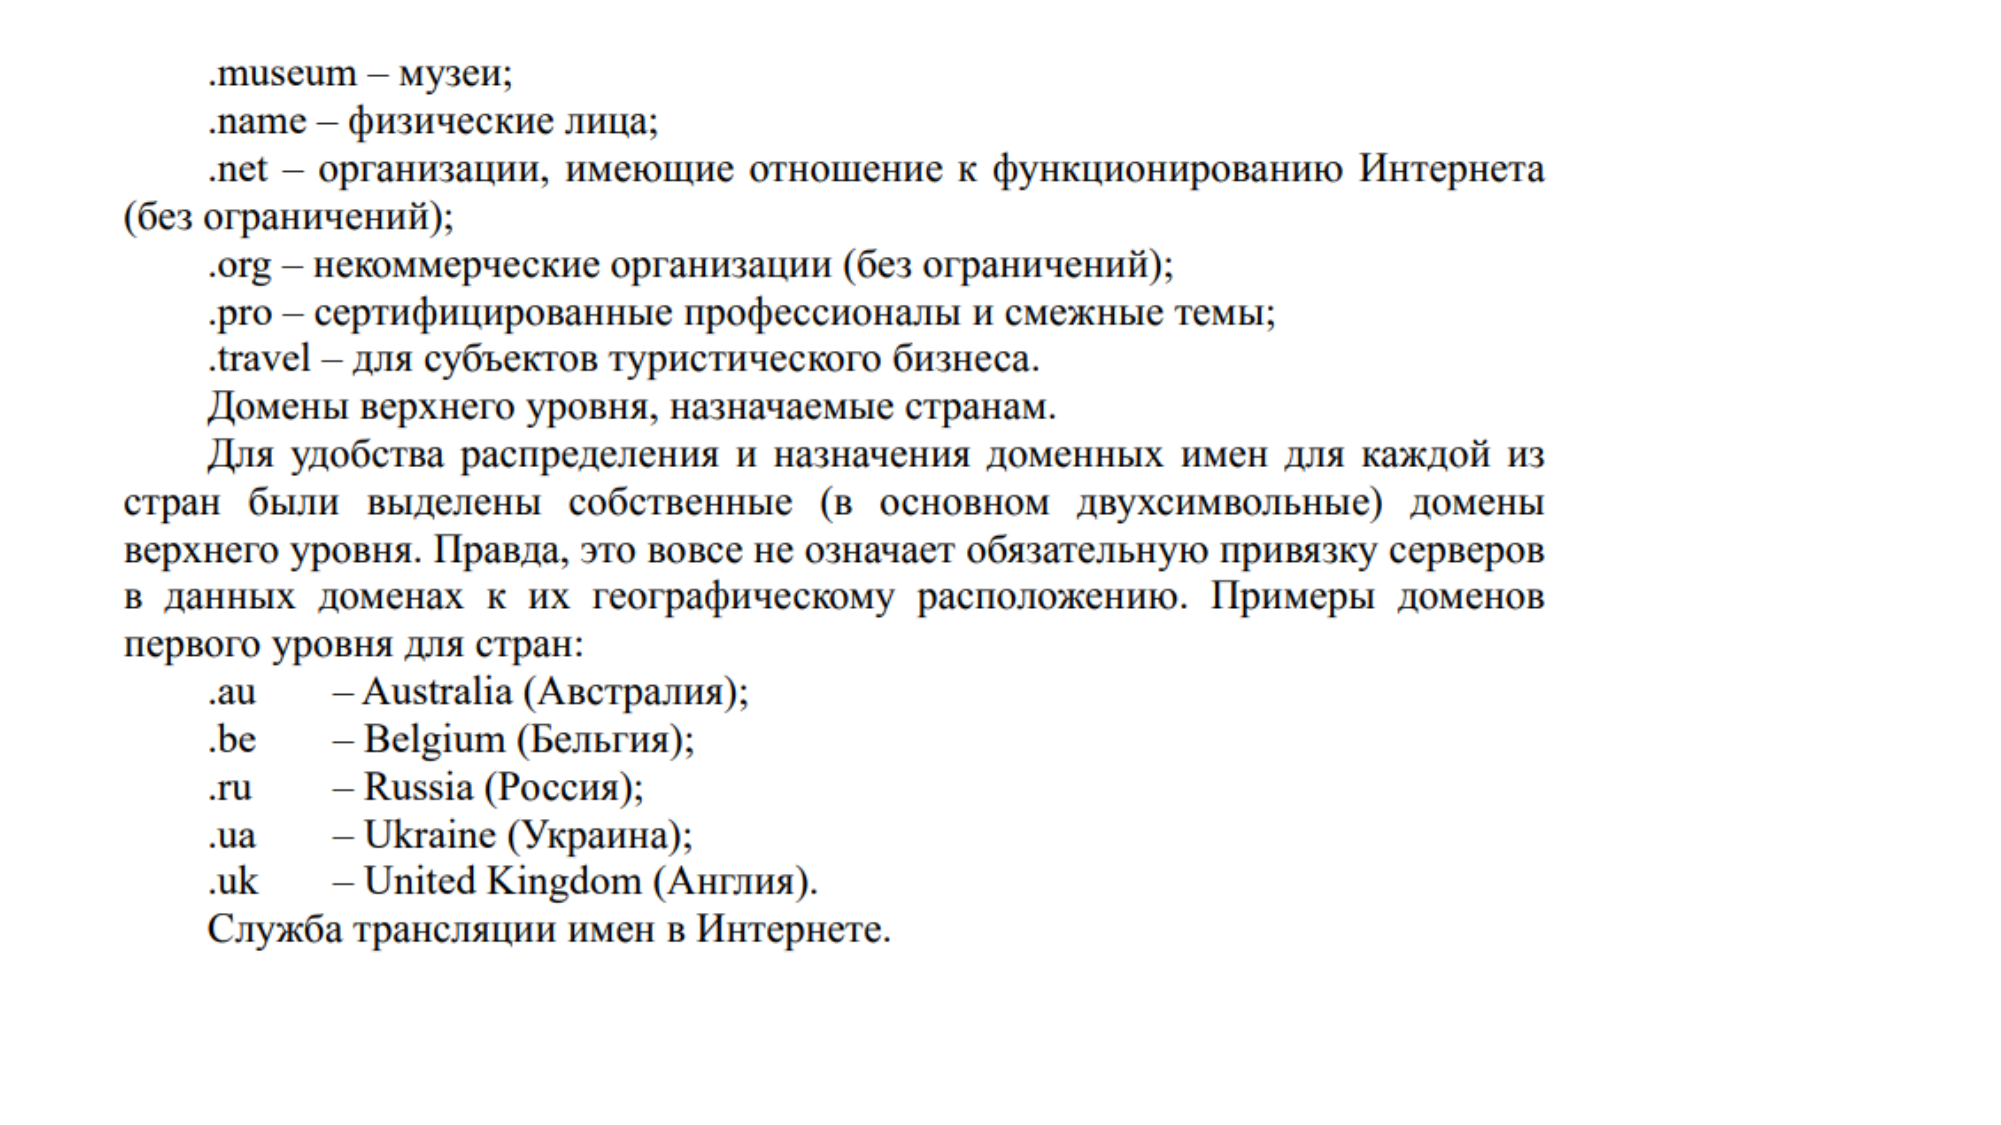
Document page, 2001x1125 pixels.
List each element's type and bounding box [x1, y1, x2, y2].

picture [102, 61, 1590, 989]
